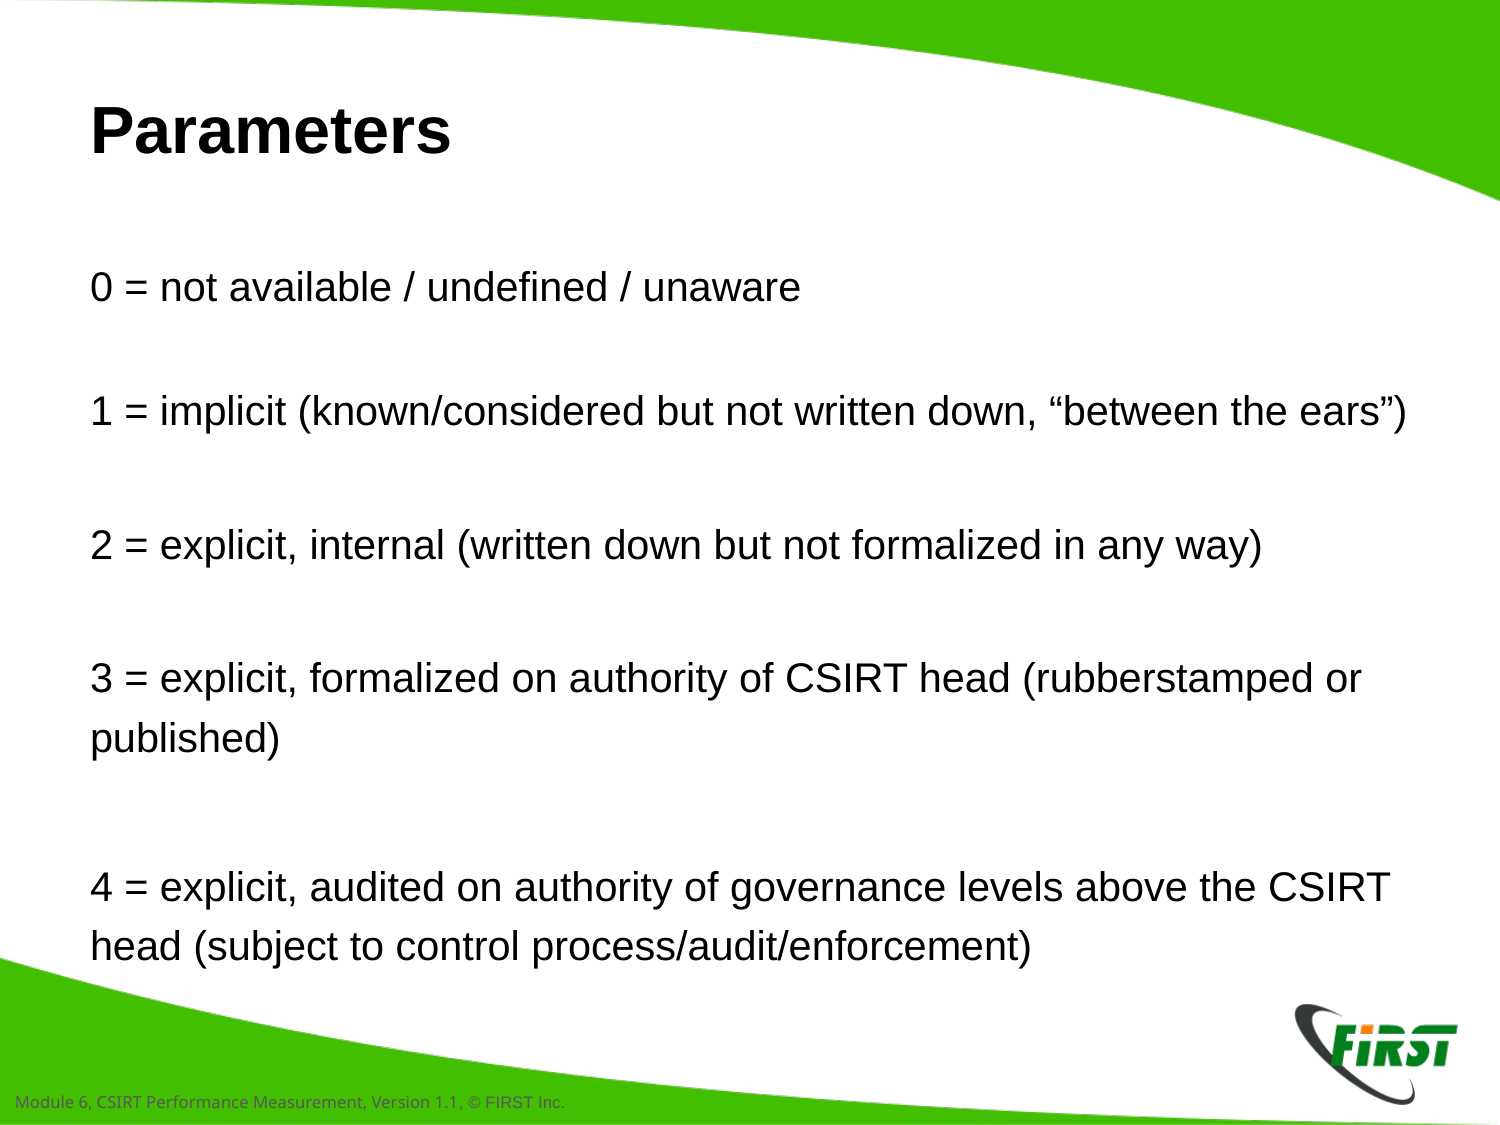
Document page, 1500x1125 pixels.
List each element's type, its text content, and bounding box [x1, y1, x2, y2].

title Parameters [75, 59, 1436, 205]
picture [0, 0, 1500, 1125]
list 0 = not available / undefined / unaware 1 = implicit (known/considered but not written down, “between the ears”) 2 = explicit, internal (written down but not formalized in any way) 3 = explicit, formalized on authority of CSIRT head (rubberstamped or published) 4 = explicit, audited on authority of governance levels above the CSIRT head (subject to control process/audit/enforcement) [75, 242, 1436, 1045]
